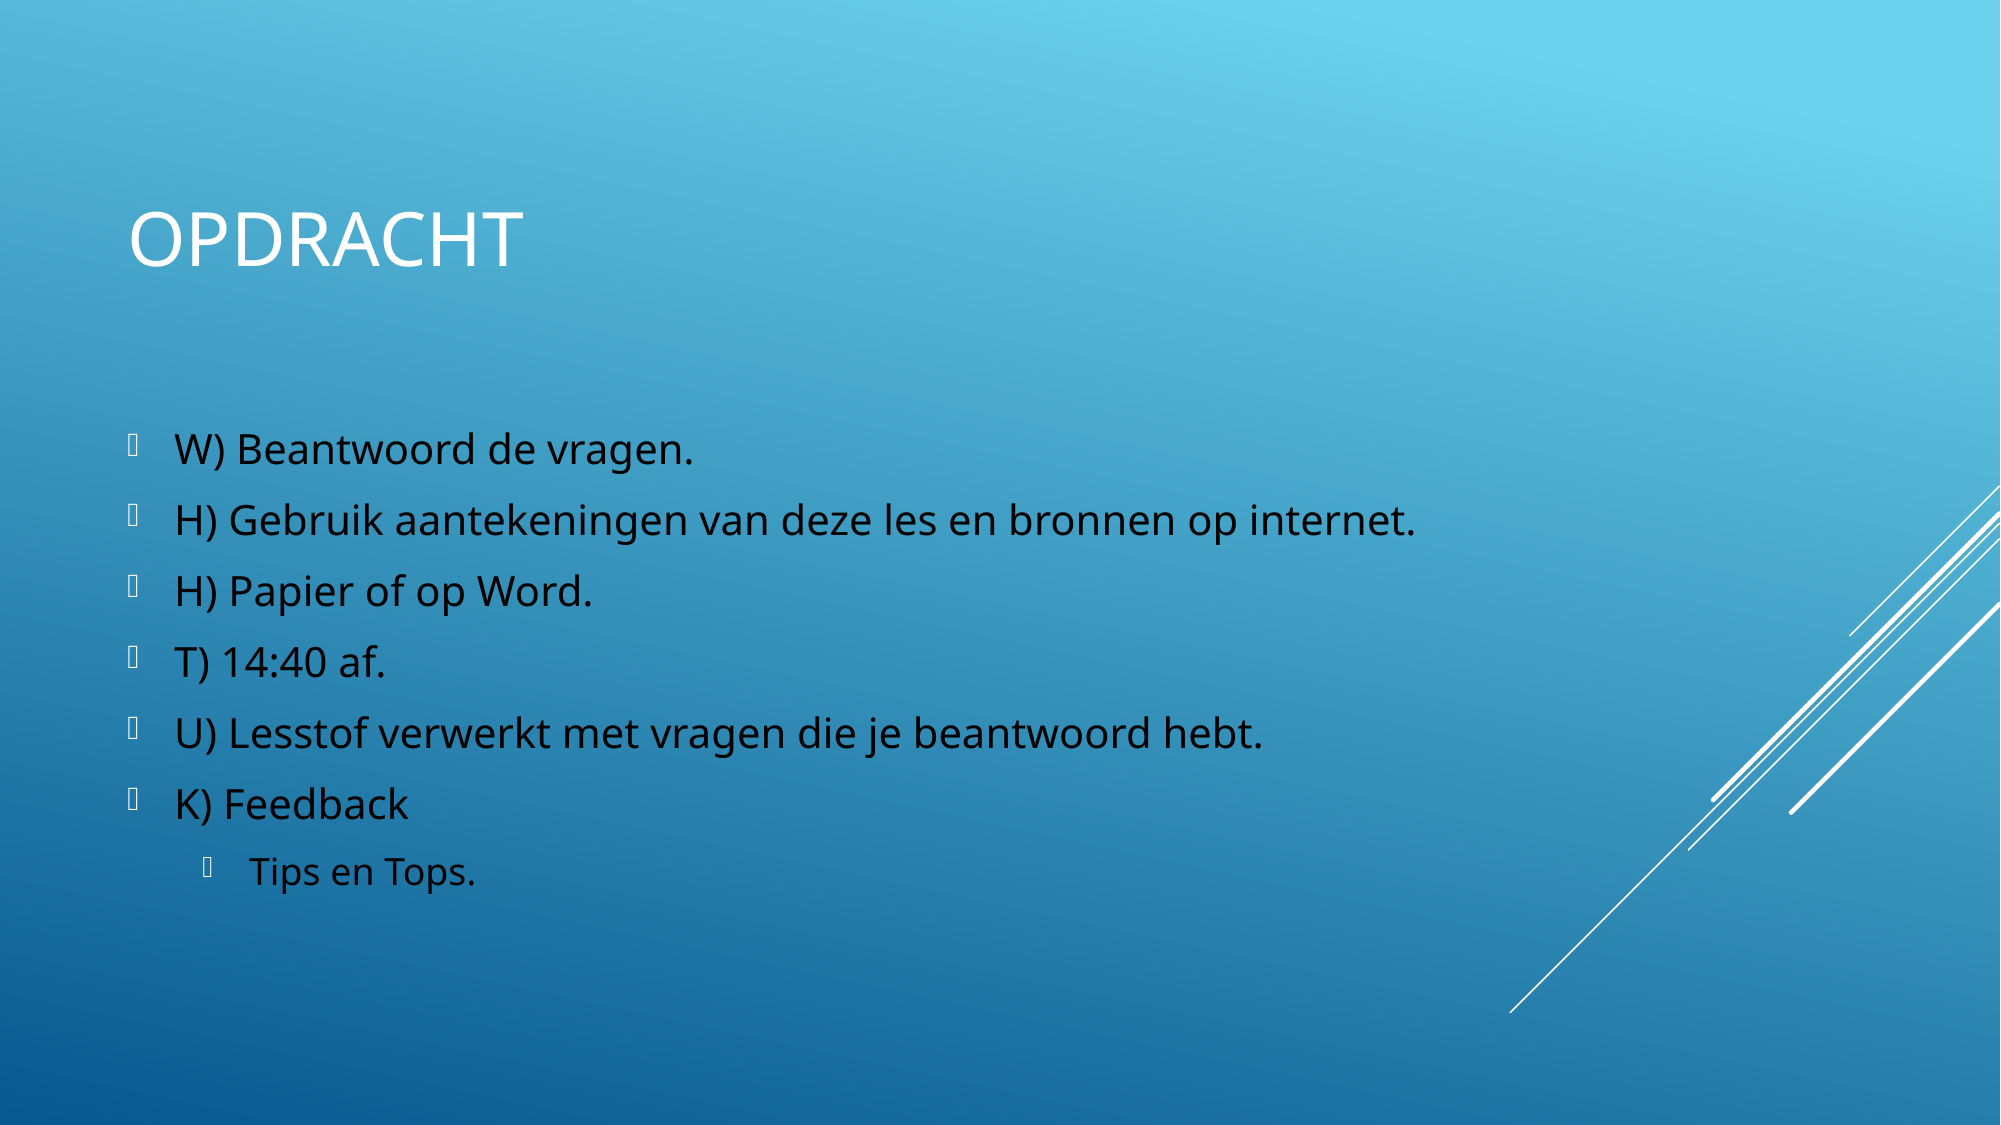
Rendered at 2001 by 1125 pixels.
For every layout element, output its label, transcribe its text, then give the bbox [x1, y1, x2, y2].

title Opdracht [112, 112, 1513, 360]
list W) Beantwoord de vragen. H) Gebruik aantekeningen van deze les en bronnen op internet. H) Papier of op Word. T) 14:40 af. U) Lesstof verwerkt met vragen die je beantwoord hebt. K) Feedback Tips en Tops. [112, 396, 1513, 990]
